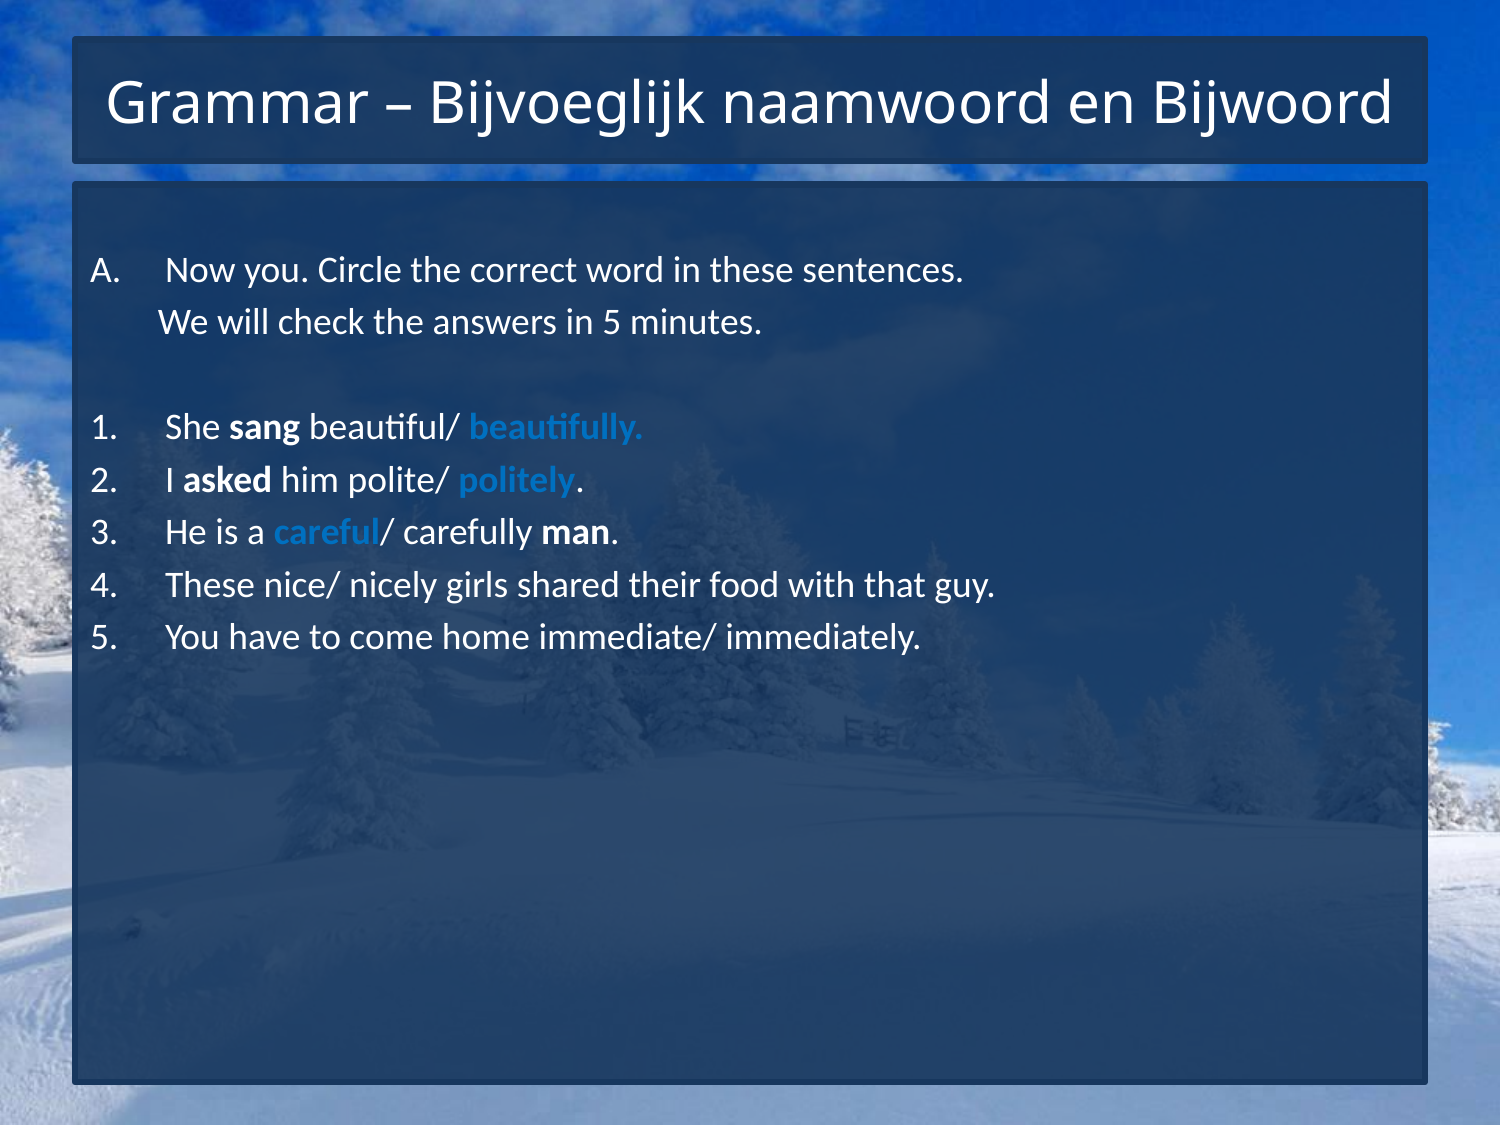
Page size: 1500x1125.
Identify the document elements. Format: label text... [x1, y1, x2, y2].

list Now you. Circle the correct word in these sentences. We will check the answers in 5 minutes. She sang beautiful/ beautifully. I asked him polite/ politely. He is a careful/ carefully man. These nice/ nicely girls shared their food with that guy. You have to come home immediate/ immediately. [72, 181, 1428, 1085]
picture [0, 0, 1500, 1125]
title Grammar – Bijvoeglijk naamwoord en Bijwoord [72, 36, 1428, 164]
